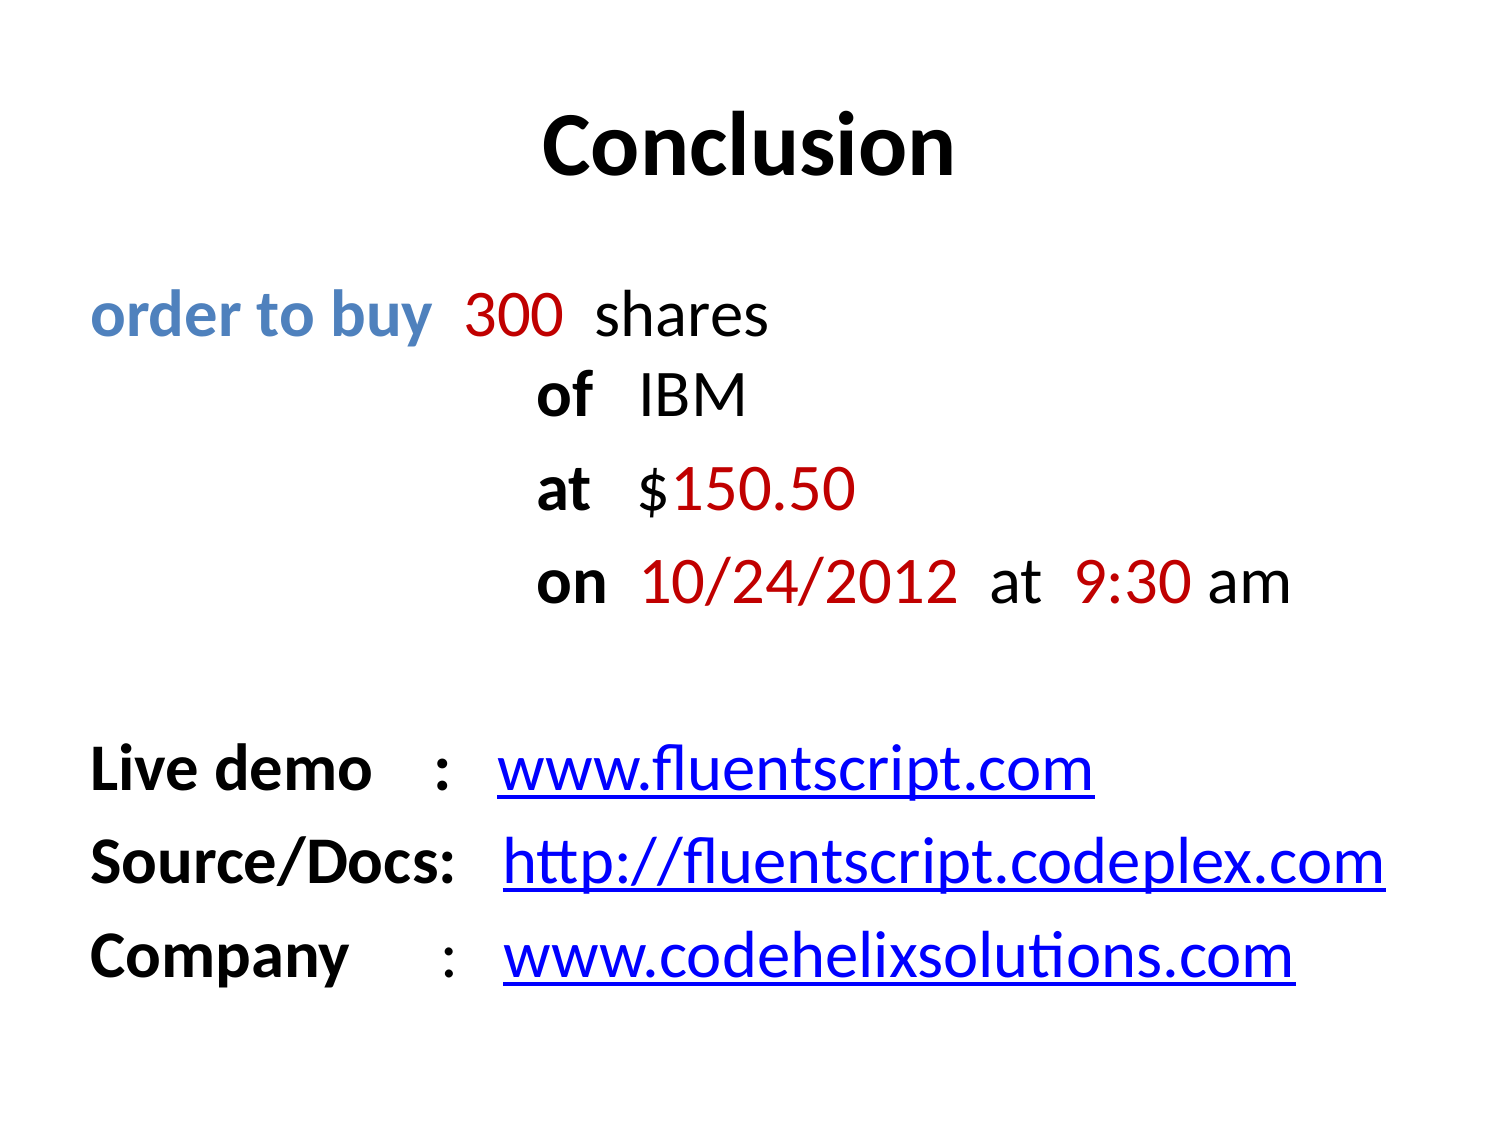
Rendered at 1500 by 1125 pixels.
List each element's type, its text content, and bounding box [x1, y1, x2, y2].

list order to buy 300 shares of IBM at $150.50 on 10/24/2012 at 9:30 am Live demo : www.fluentscript.com Source/Docs: http://fluentscript.codeplex.com Company : www.codehelixsolutions.com [75, 262, 1425, 1005]
title Conclusion [75, 45, 1425, 233]
